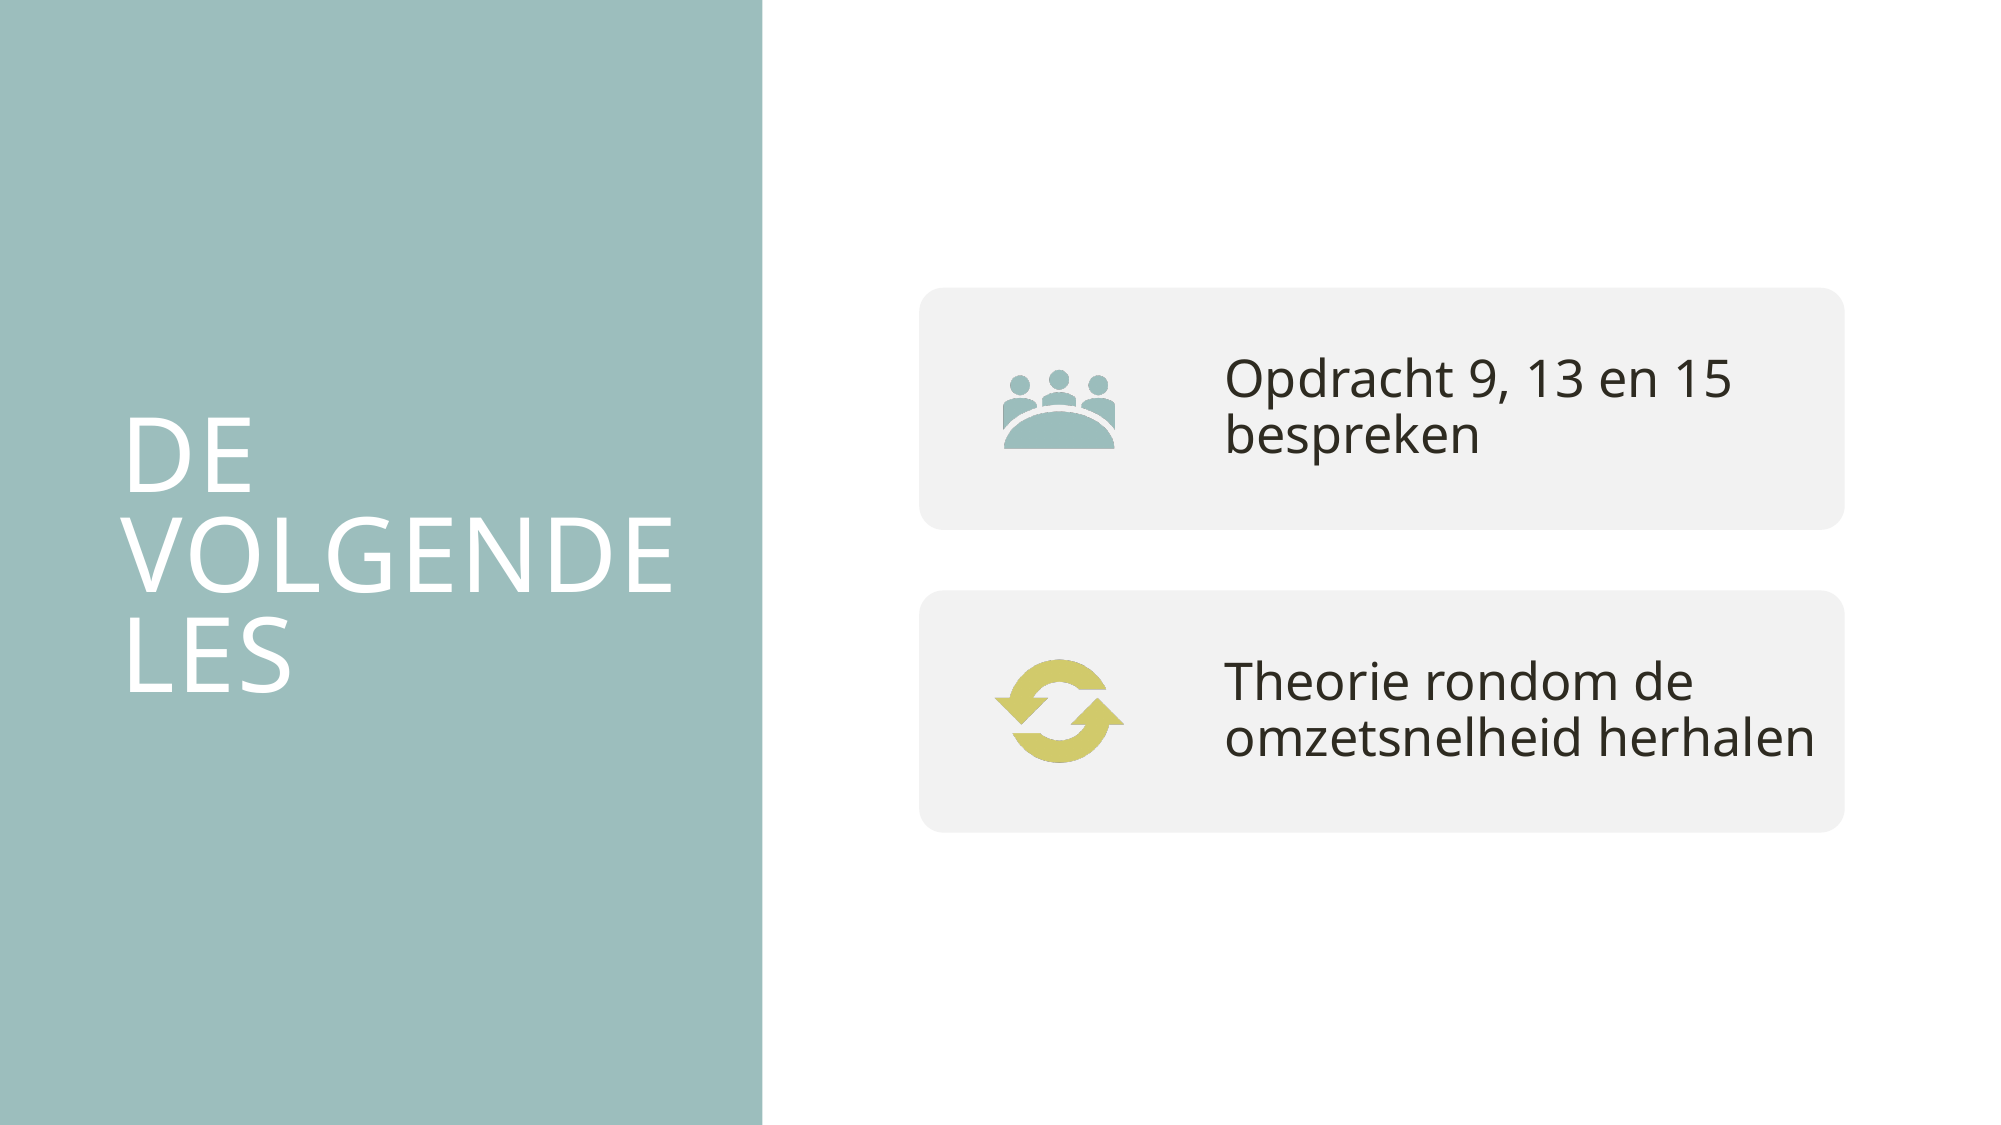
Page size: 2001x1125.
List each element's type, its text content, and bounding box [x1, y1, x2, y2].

text_box [0, 0, 764, 1125]
title De volgende les [105, 105, 716, 1020]
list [918, 156, 1845, 964]
